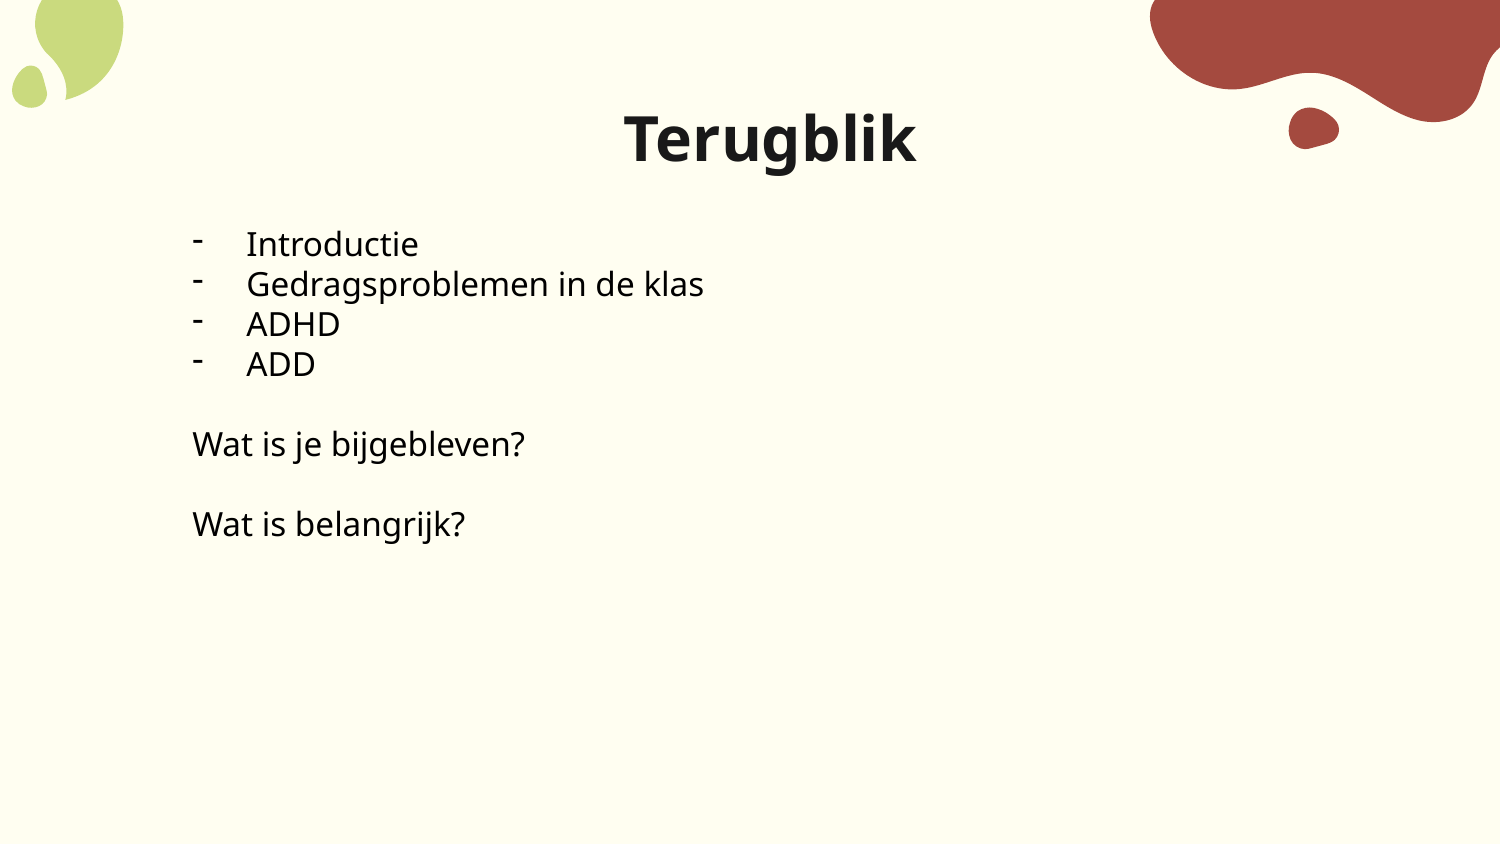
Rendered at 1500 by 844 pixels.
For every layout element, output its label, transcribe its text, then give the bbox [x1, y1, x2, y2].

text_box [35, 0, 124, 100]
text_box [1288, 107, 1340, 150]
title Terugblik [608, 83, 1500, 178]
text_box [12, 65, 48, 108]
text_box [1149, 0, 1500, 123]
subtitle Introductie Gedragsproblemen in de klas ADHD ADD Wat is je bijgebleven? Wat is belangrijk? [156, 208, 1234, 613]
